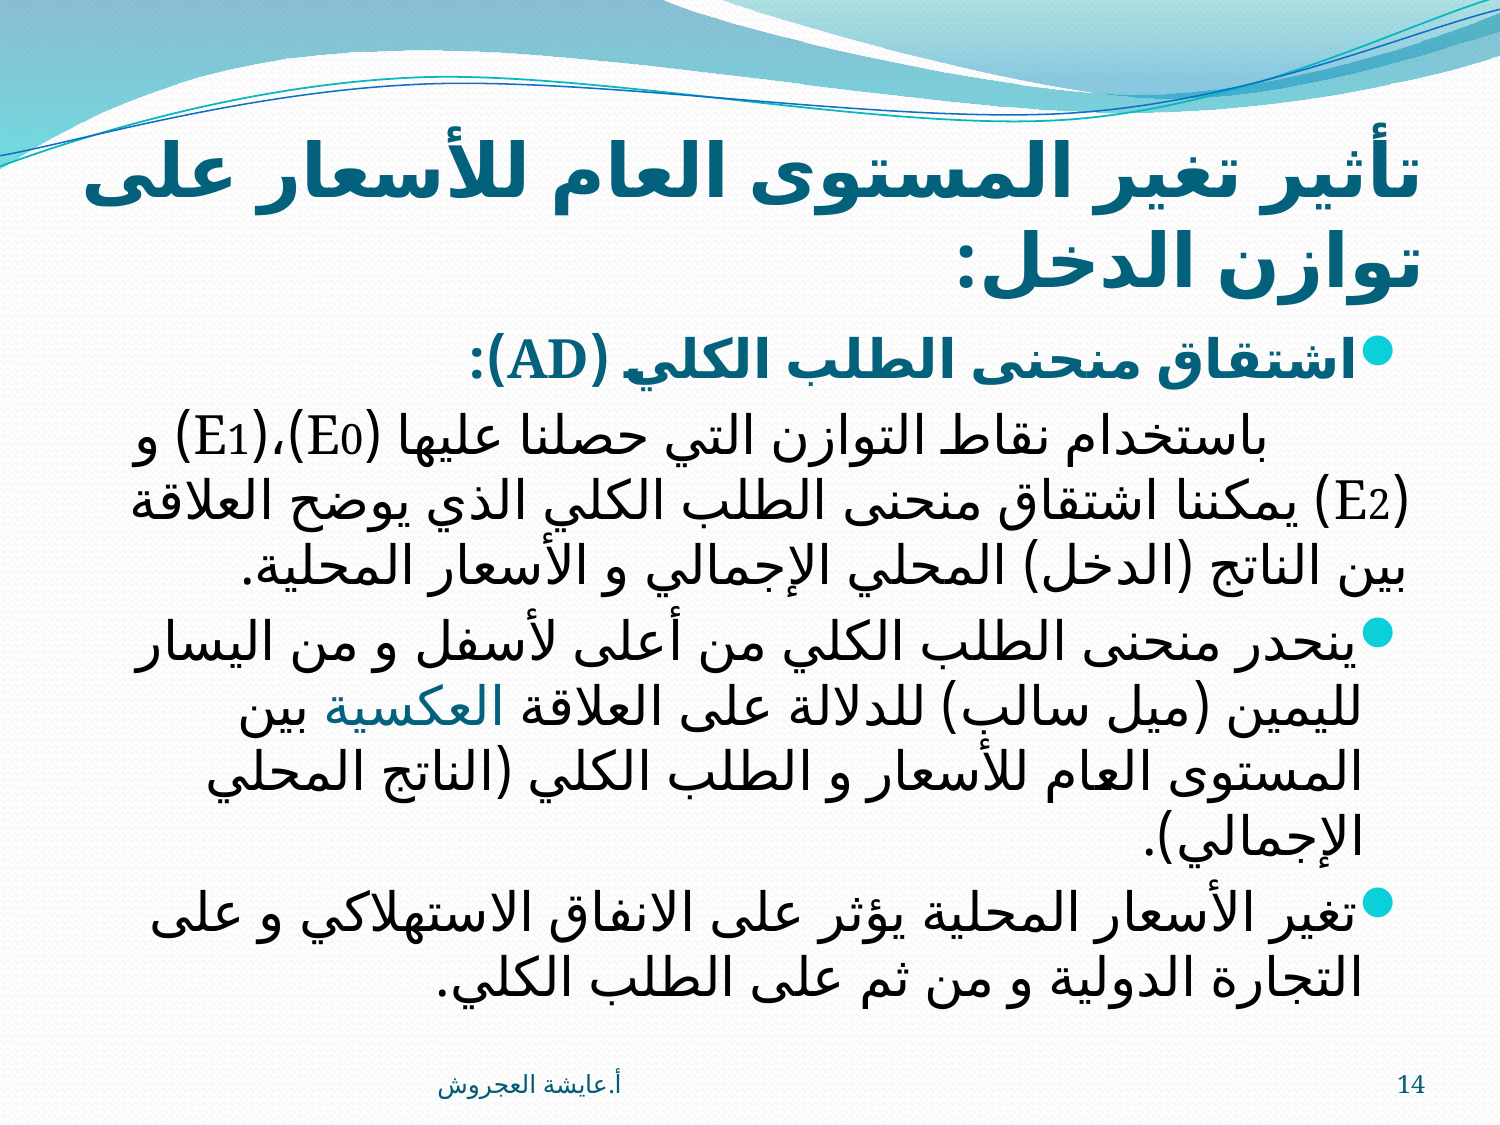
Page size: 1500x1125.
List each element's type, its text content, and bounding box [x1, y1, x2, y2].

list اشتقاق منحنى الطلب الكلي (AD): باستخدام نقاط التوازن التي حصلنا عليها (E0)،(E1) و (E2) يمكننا اشتقاق منحنى الطلب الكلي الذي يوضح العلاقة بين الناتج (الدخل) المحلي الإجمالي و الأسعار المحلية. ينحدر منحنى الطلب الكلي من أعلى لأسفل و من اليسار لليمين (ميل سالب) للدلالة على العلاقة العكسية بين المستوى العام للأسعار و الطلب الكلي (الناتج المحلي الإجمالي). تغير الأسعار المحلية يؤثر على الانفاق الاستهلاكي و على التجارة الدولية و من ثم على الطلب الكلي. [75, 317, 1425, 1038]
slide_number 14 [1299, 1042, 1425, 1103]
footer أ.عايشة العجروش [437, 1042, 988, 1103]
title تأثير تغير المستوى العام للأسعار على توازن الدخل: [75, 115, 1425, 303]
